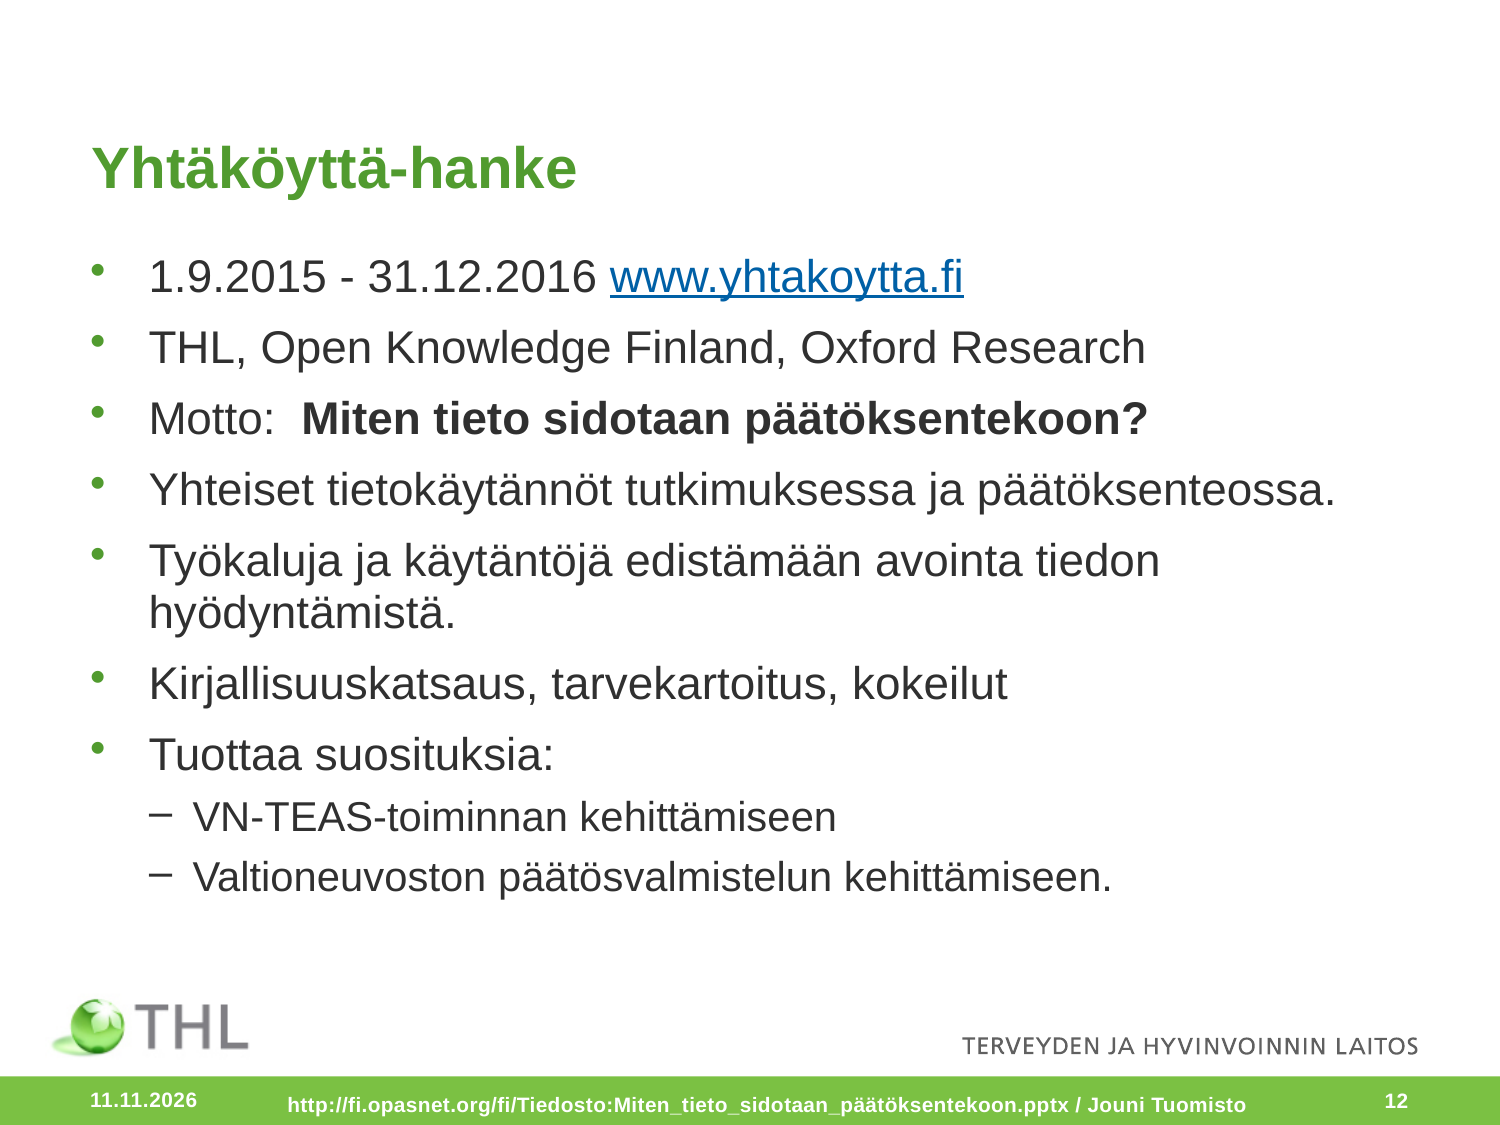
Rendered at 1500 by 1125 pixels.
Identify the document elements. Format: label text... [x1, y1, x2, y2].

title Yhtäköyttä-hanke [76, 42, 1424, 209]
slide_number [74, 1080, 255, 1118]
footer http://fi.opasnet.org/fi/Tiedosto:Miten_tieto_sidotaan_päätöksentekoon.pptx / Jouni Tuomisto [253, 1082, 1282, 1125]
list 1.9.2015 - 31.12.2016 www.yhtakoytta.fi THL, Open Knowledge Finland, Oxford Research Motto: Miten tieto sidotaan päätöksentekoon? Yhteiset tietokäytännöt tutkimuksessa ja päätöksenteossa. Työkaluja ja käytäntöjä edistämään avointa tiedon hyödyntämistä. Kirjallisuuskatsaus, tarvekartoitus, kokeilut Tuottaa suosituksia: VN-TEAS-toiminnan kehittämiseen Valtioneuvoston päätösvalmistelun kehittämiseen. [74, 243, 1424, 965]
slide_number 12 [1245, 1082, 1424, 1118]
picture [24, 983, 275, 1067]
